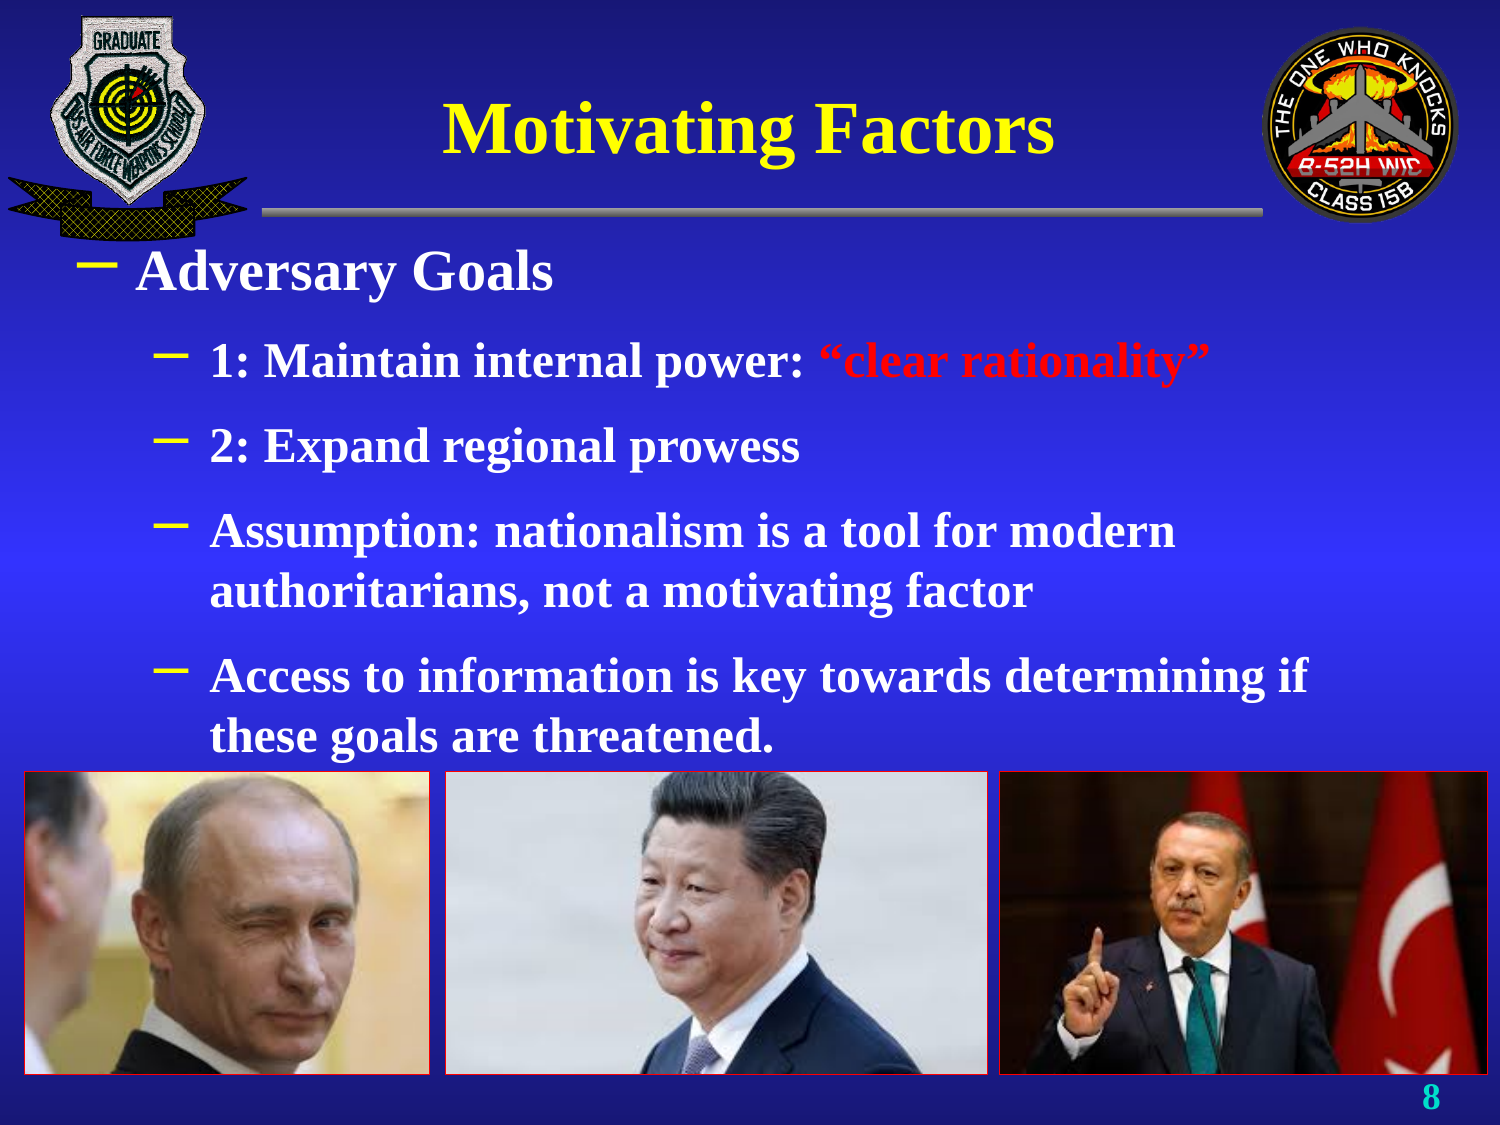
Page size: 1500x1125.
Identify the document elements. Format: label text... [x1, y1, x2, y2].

picture [47, 11, 209, 207]
picture [1262, 26, 1459, 224]
list Adversary Goals 1: Maintain internal power: “clear rationality” 2: Expand regional prowess Assumption: nationalism is a tool for modern authoritarians, not a motivating factor Access to information is key towards determining if these goals are threatened. [61, 224, 1438, 1013]
picture [999, 771, 1488, 1076]
title Motivating Factors [255, 32, 1244, 221]
picture [444, 771, 988, 1076]
picture [24, 771, 430, 1076]
